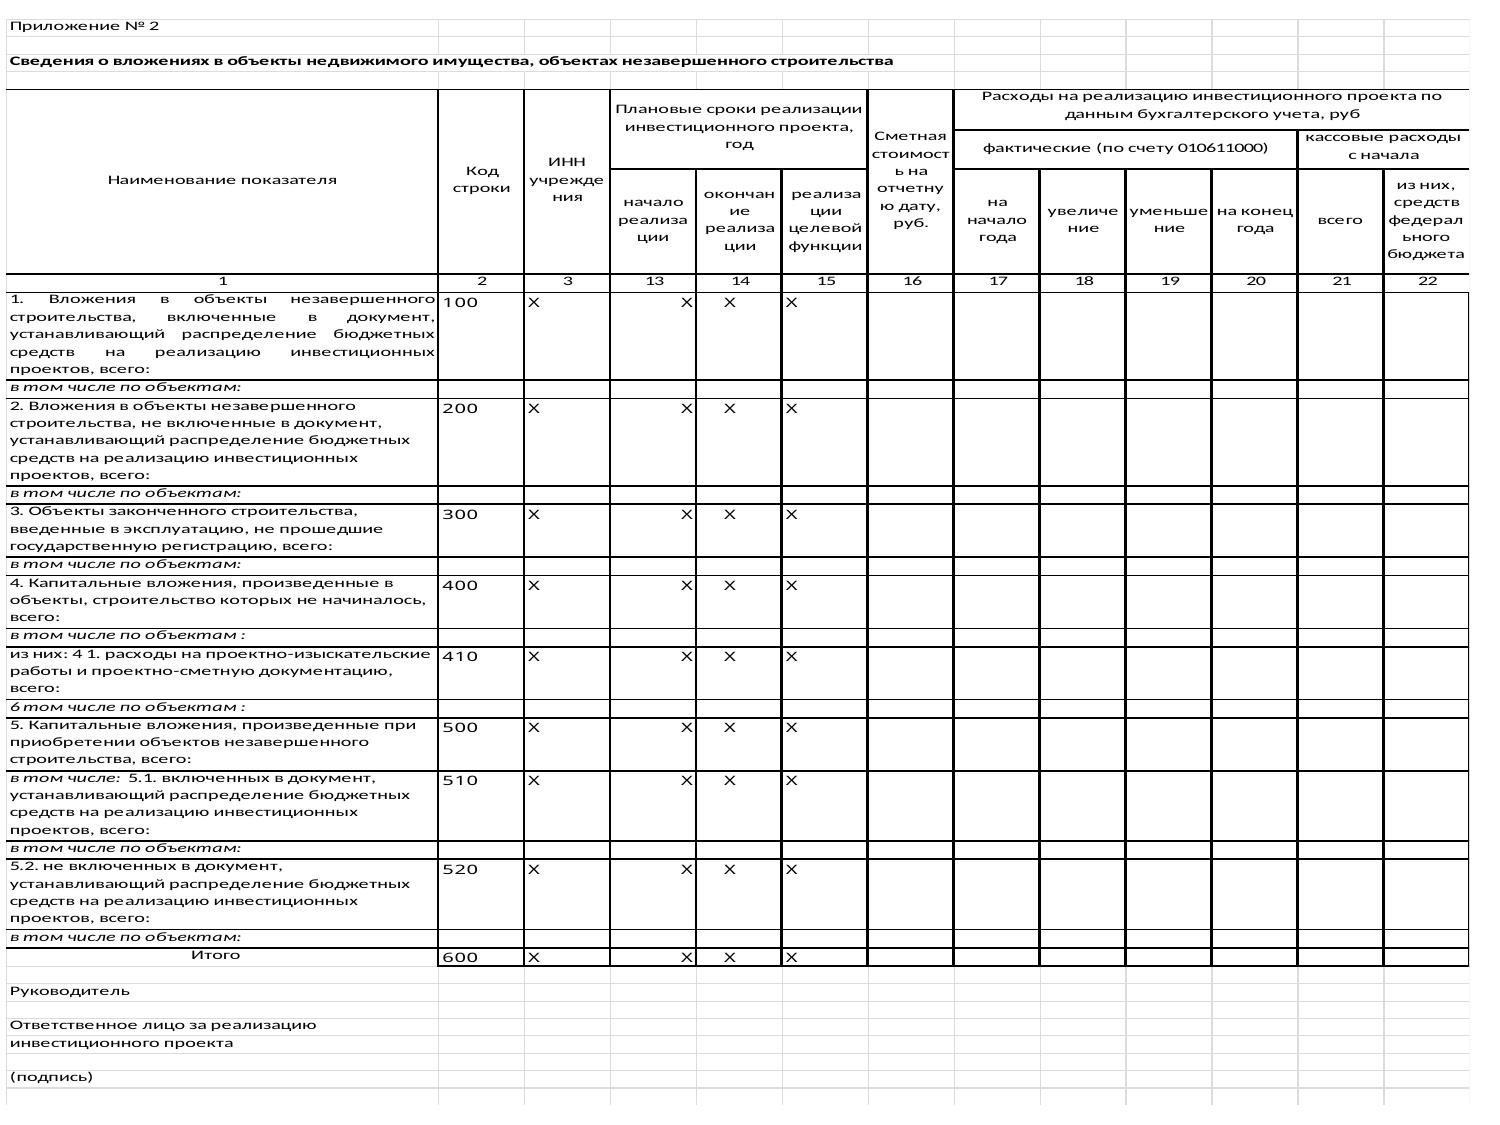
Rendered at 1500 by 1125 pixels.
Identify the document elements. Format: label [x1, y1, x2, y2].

text_box [5, 18, 1471, 1107]
